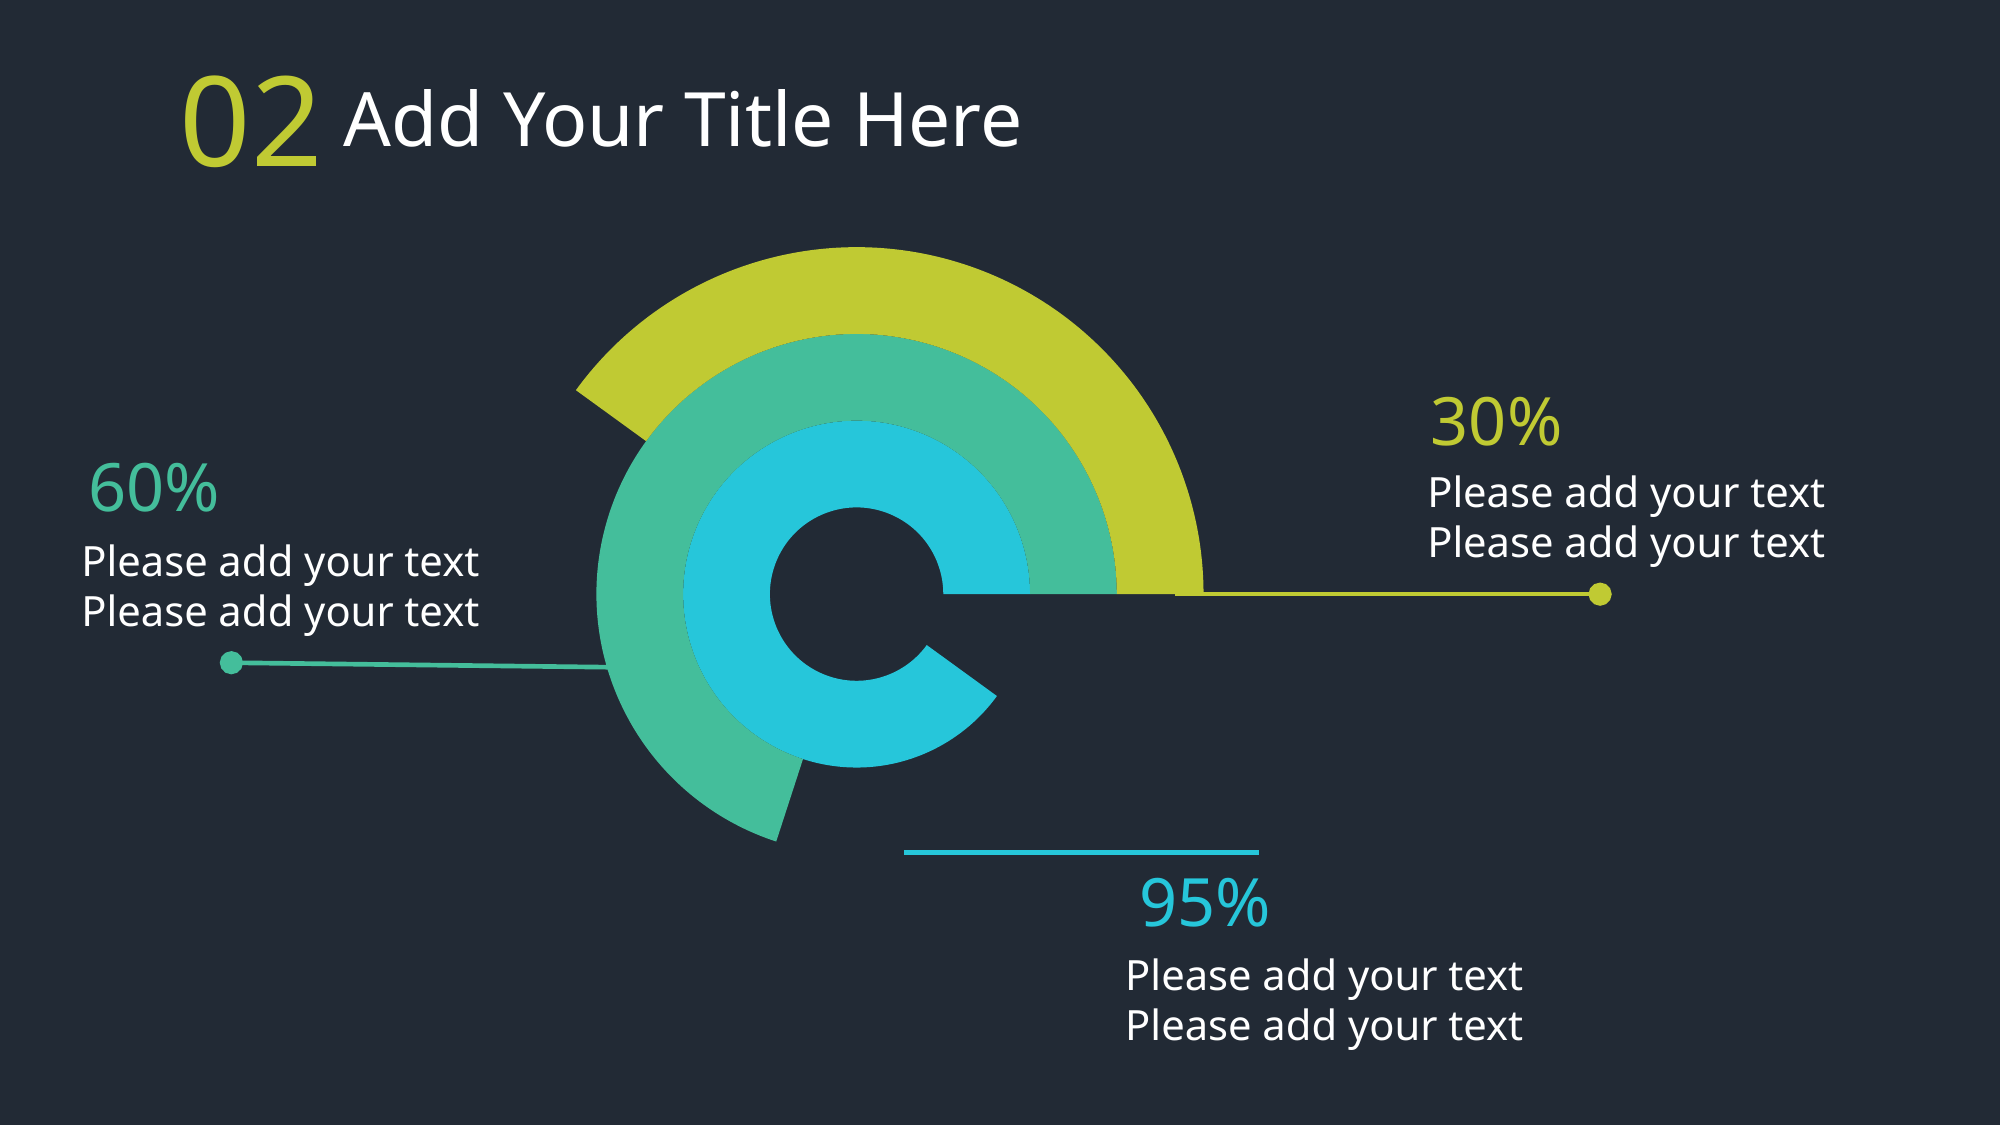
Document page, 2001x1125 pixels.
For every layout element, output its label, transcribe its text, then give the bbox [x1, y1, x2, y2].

text_box Please add your text Please add your text [1524, 458, 1903, 574]
text_box Add Your Title Here [328, 63, 1175, 142]
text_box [231, 662, 609, 668]
text_box Please add your text Please add your text [4, 527, 189, 643]
text_box 02 [165, 33, 385, 199]
text_box 30% [1524, 371, 1578, 458]
text_box Please add your text Please add your text [1048, 941, 1601, 1056]
text_box 60% [73, 437, 189, 533]
chart [189, 142, 1524, 1046]
